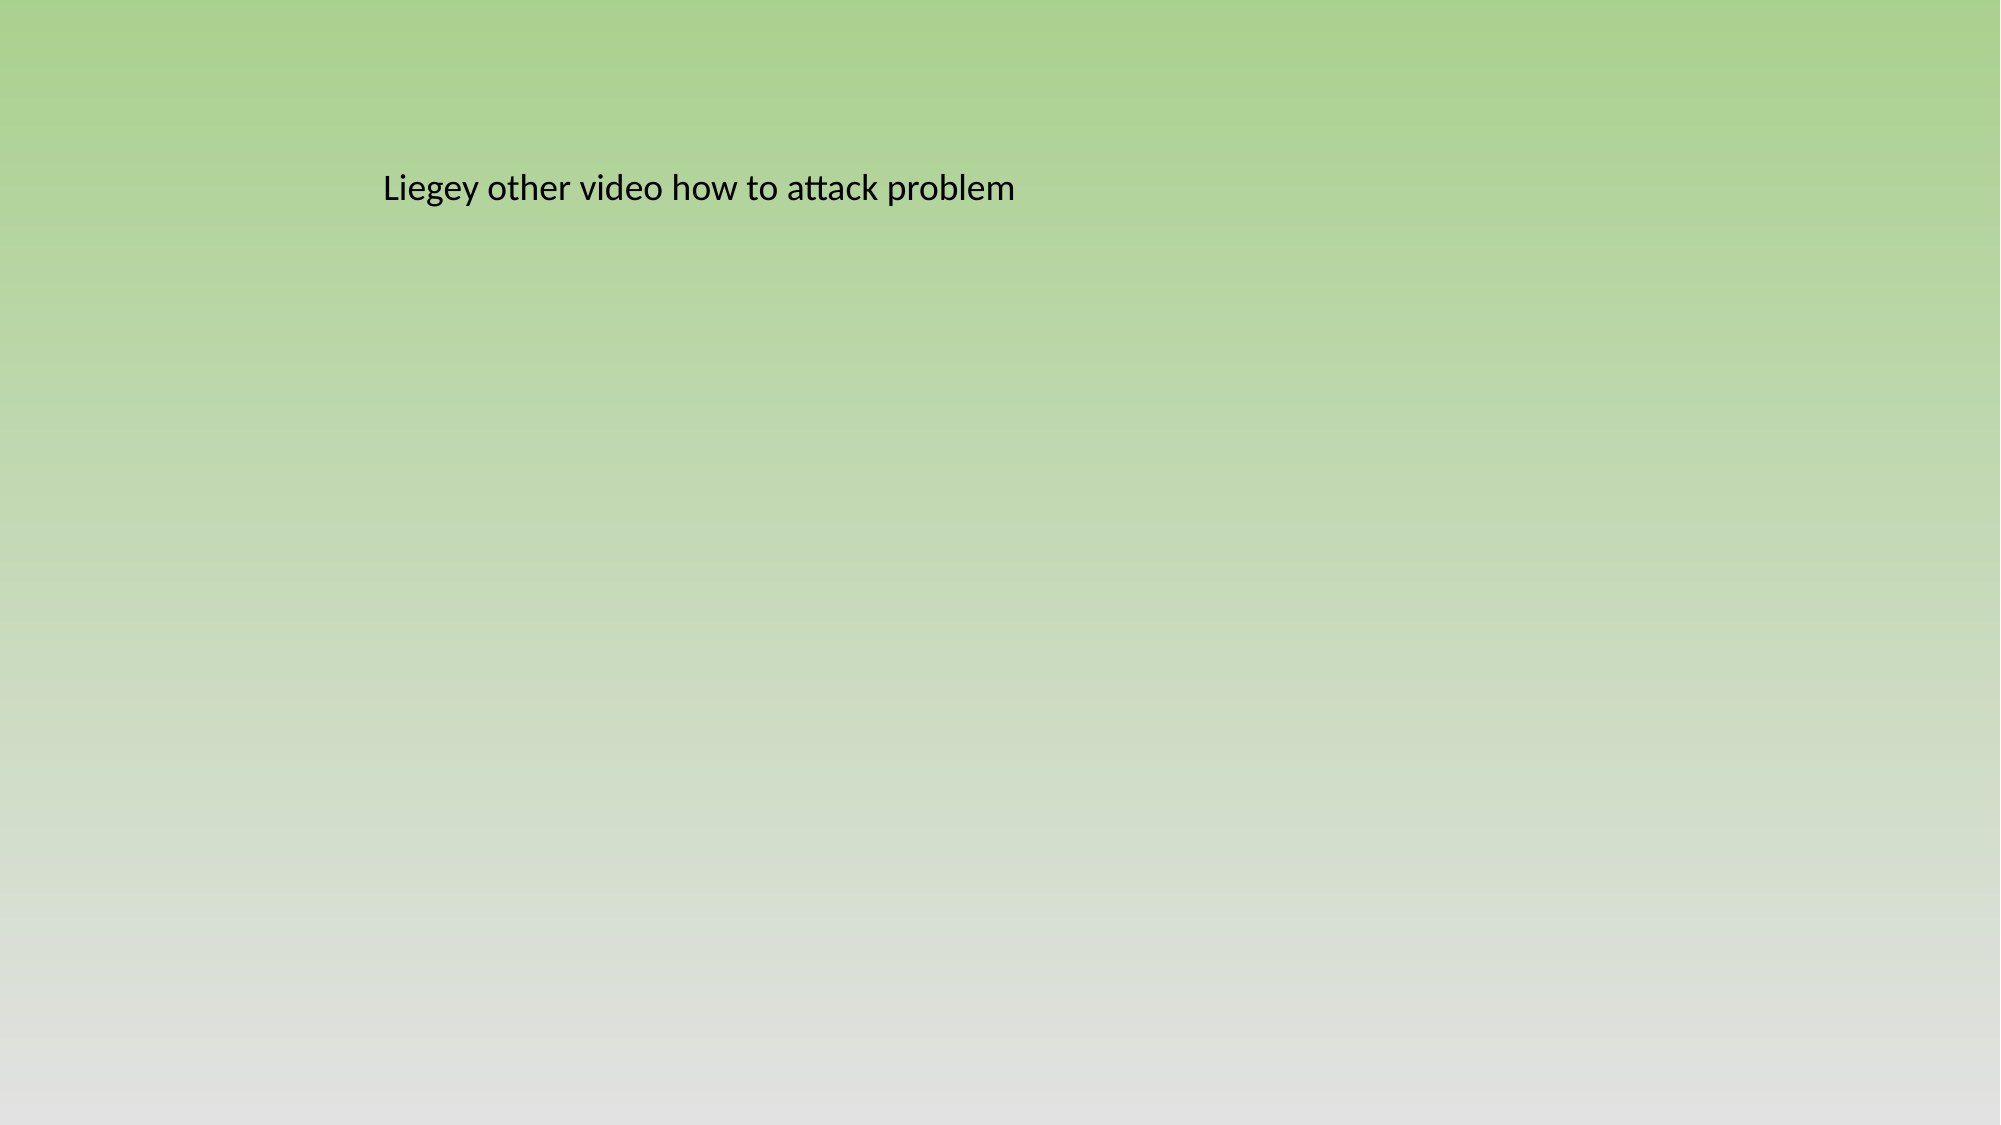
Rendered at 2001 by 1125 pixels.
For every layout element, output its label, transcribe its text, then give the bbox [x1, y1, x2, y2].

text_box Liegey other video how to attack problem [368, 155, 1734, 215]
